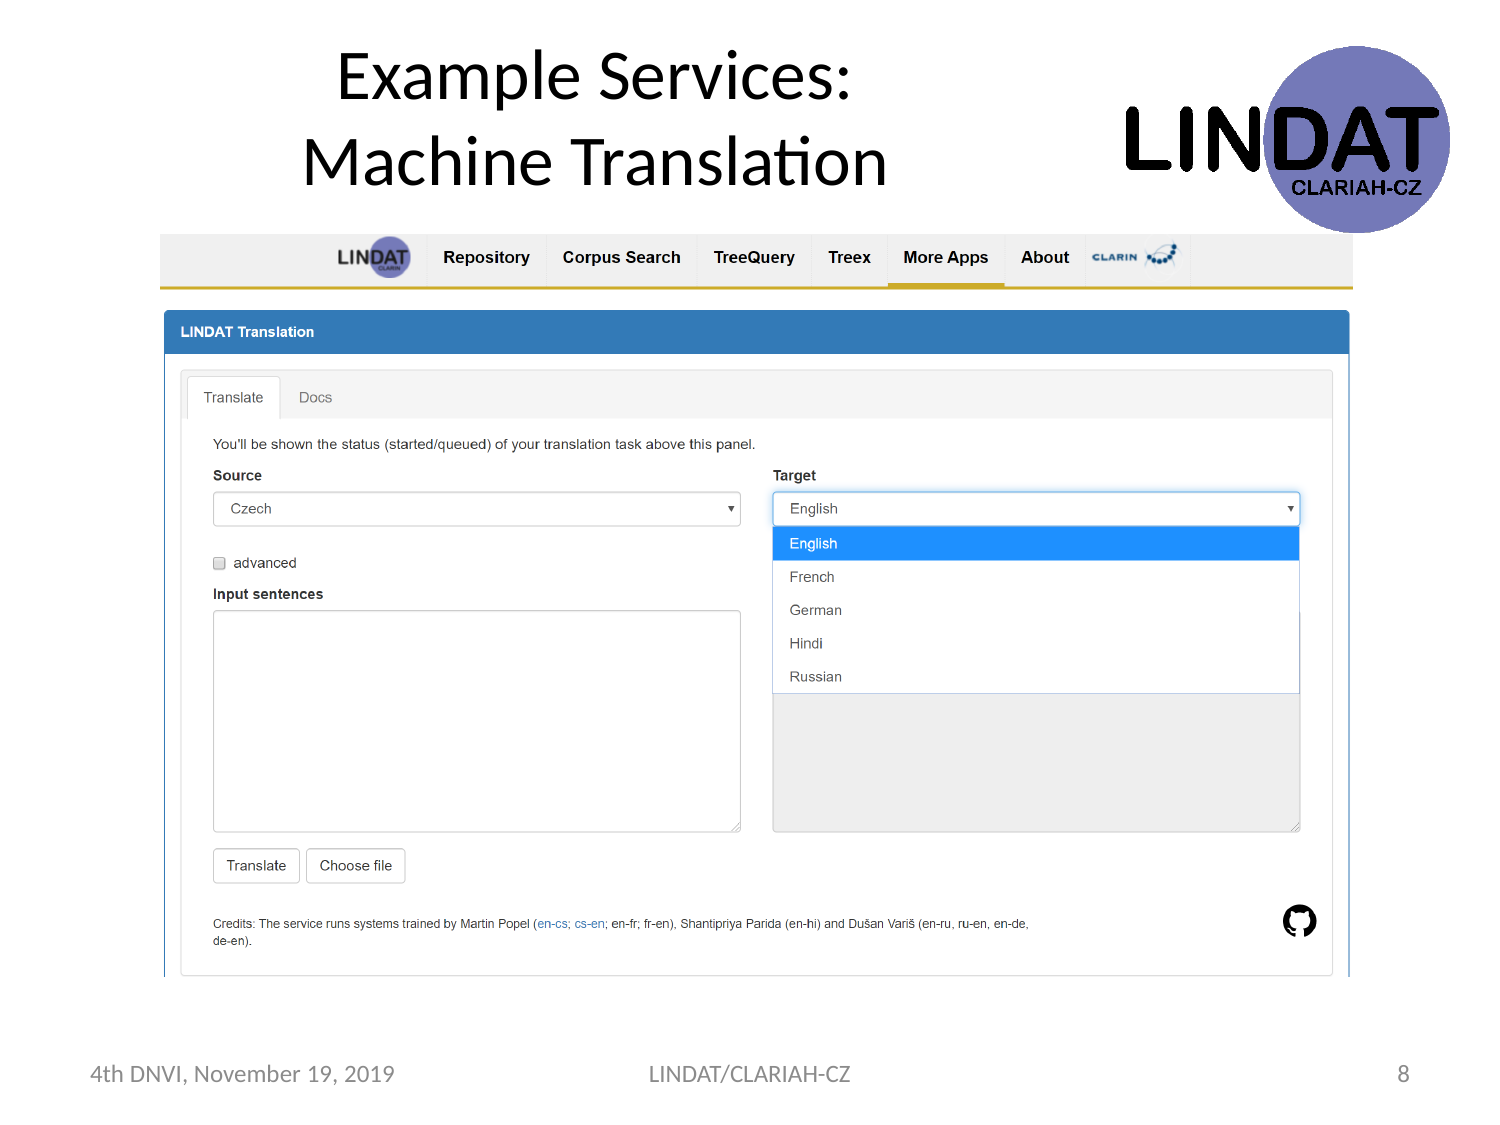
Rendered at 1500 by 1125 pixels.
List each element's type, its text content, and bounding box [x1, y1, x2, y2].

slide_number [75, 1042, 425, 1103]
picture [1126, 46, 1450, 233]
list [159, 234, 1354, 978]
footer LINDAT/CLARIAH-CZ [512, 1042, 988, 1103]
slide_number 8 [1074, 1042, 1425, 1103]
title Example Services: Machine Translation [75, 20, 1117, 208]
